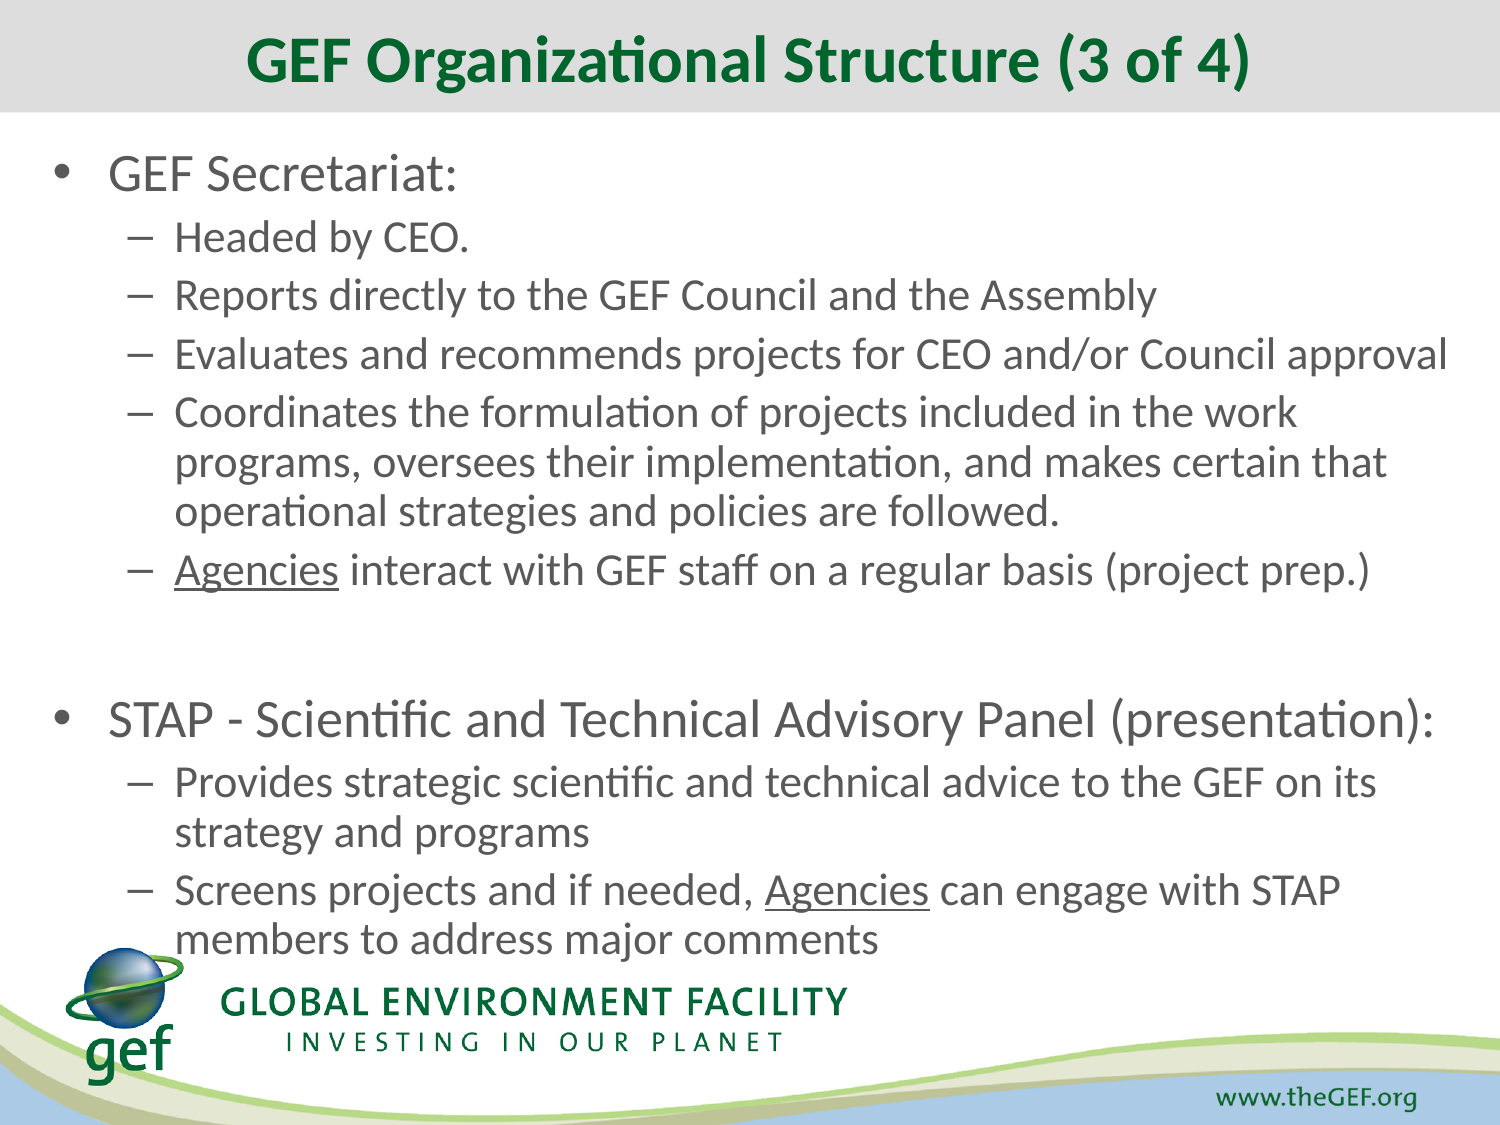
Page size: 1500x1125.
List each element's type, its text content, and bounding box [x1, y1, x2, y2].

text_box GEF Organizational Structure (3 of 4) [0, 0, 1500, 113]
picture [0, 920, 1500, 1125]
list GEF Secretariat: Headed by CEO. Reports directly to the GEF Council and the Assembly Evaluates and recommends projects for CEO and/or Council approval Coordinates the formulation of projects included in the work programs, oversees their implementation, and makes certain that operational strategies and policies are followed. Agencies interact with GEF staff on a regular basis (project prep.) STAP - Scientific and Technical Advisory Panel (presentation): Provides strategic scientific and technical advice to the GEF on its strategy and programs Screens projects and if needed, Agencies can engage with STAP members to address major comments [37, 137, 1476, 976]
